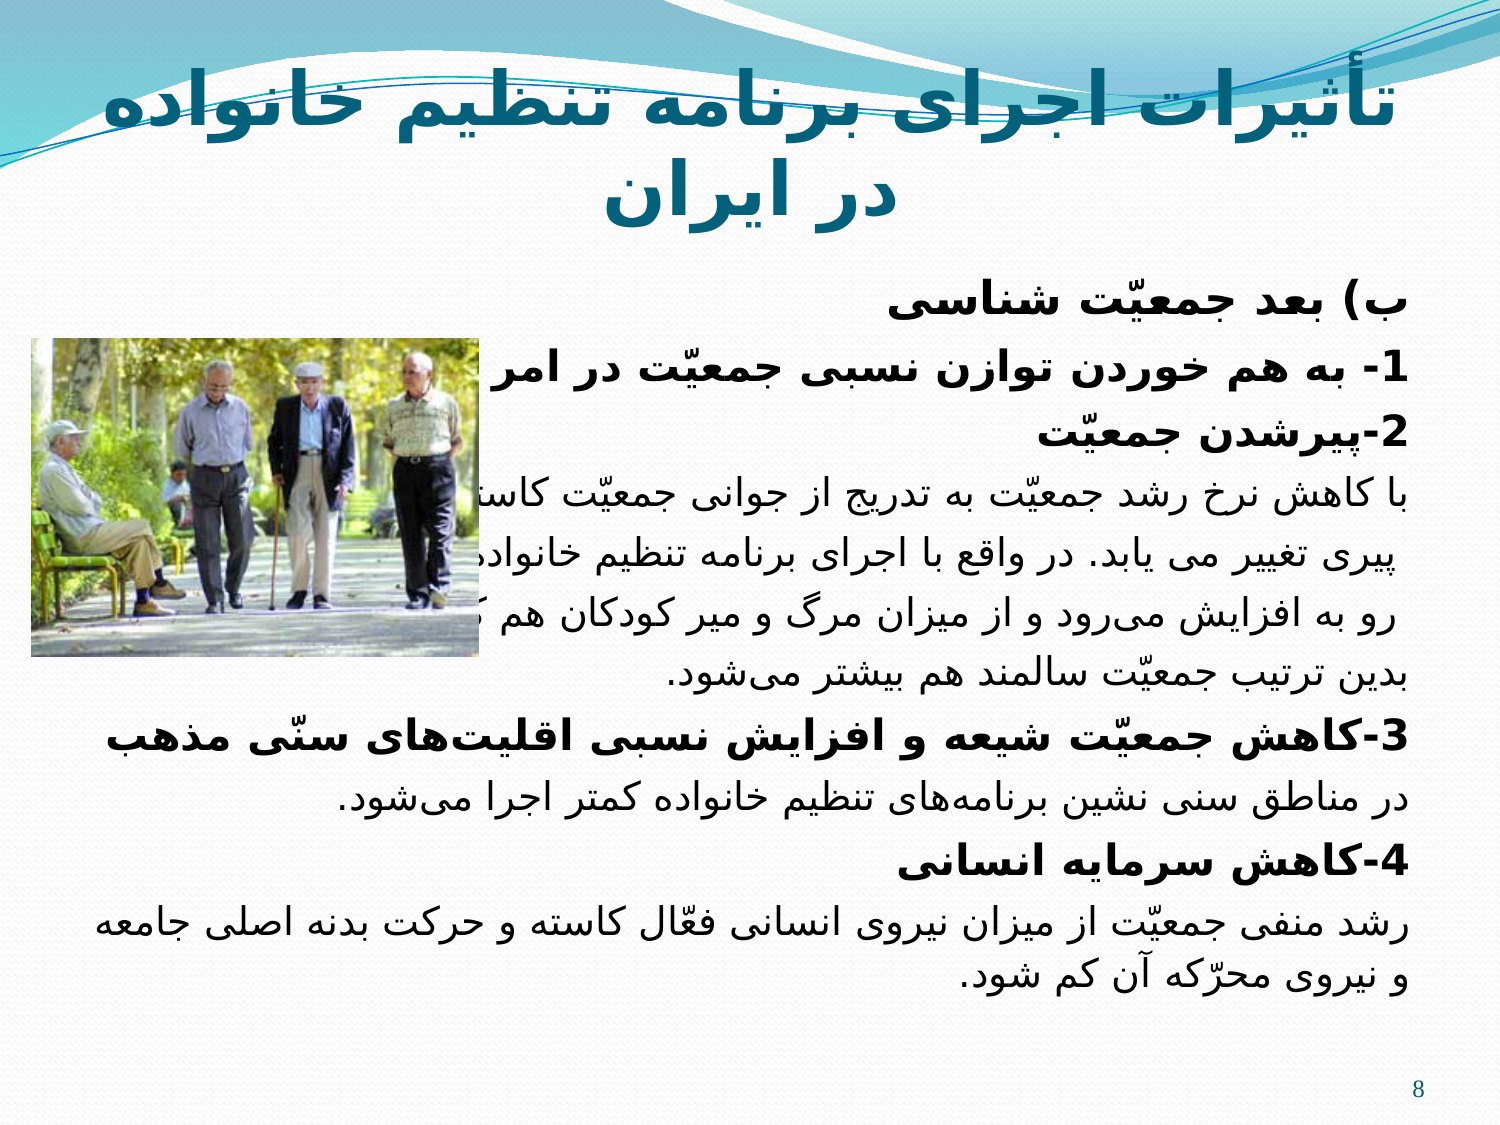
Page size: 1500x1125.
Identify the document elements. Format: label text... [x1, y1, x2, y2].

list ب) بعد جمعیّت شناسی 1- به هم خوردن توازن نسبی جمعیّت در امر ازدواج 2-پیرشدن جمعیّت با کاهش نرخ رشد جمعیّت به تدریج از جوانی جمعیّت کاسته و به سمت پیری تغییر می یابد. در واقع با اجرای برنامه تنظیم خانواده امید به زندگی رو به افزایش می‌رود و از میزان مرگ و میر کودکان هم کاسته می‌شود. بدین ترتیب جمعیّت سالمند هم بیشتر می‌شود. 3-کاهش جمعیّت شیعه و افزایش نسبی اقلیت‌های سنّی مذهب در مناطق سنی نشین برنامه‌های تنظیم خانواده کمتر اجرا می‌شود. 4-کاهش سرمایه انسانی رشد منفی جمعیّت از میزان نیروی انسانی فعّال کاسته و حرکت بدنه اصلی جامعه و نیروی محرّکه آن کم شود. [75, 255, 1425, 1038]
slide_number 8 [1299, 1042, 1425, 1103]
title تأثیرات اجرای برنامه تنظیم خانواده در ایران [76, 42, 1427, 231]
picture [31, 337, 479, 658]
